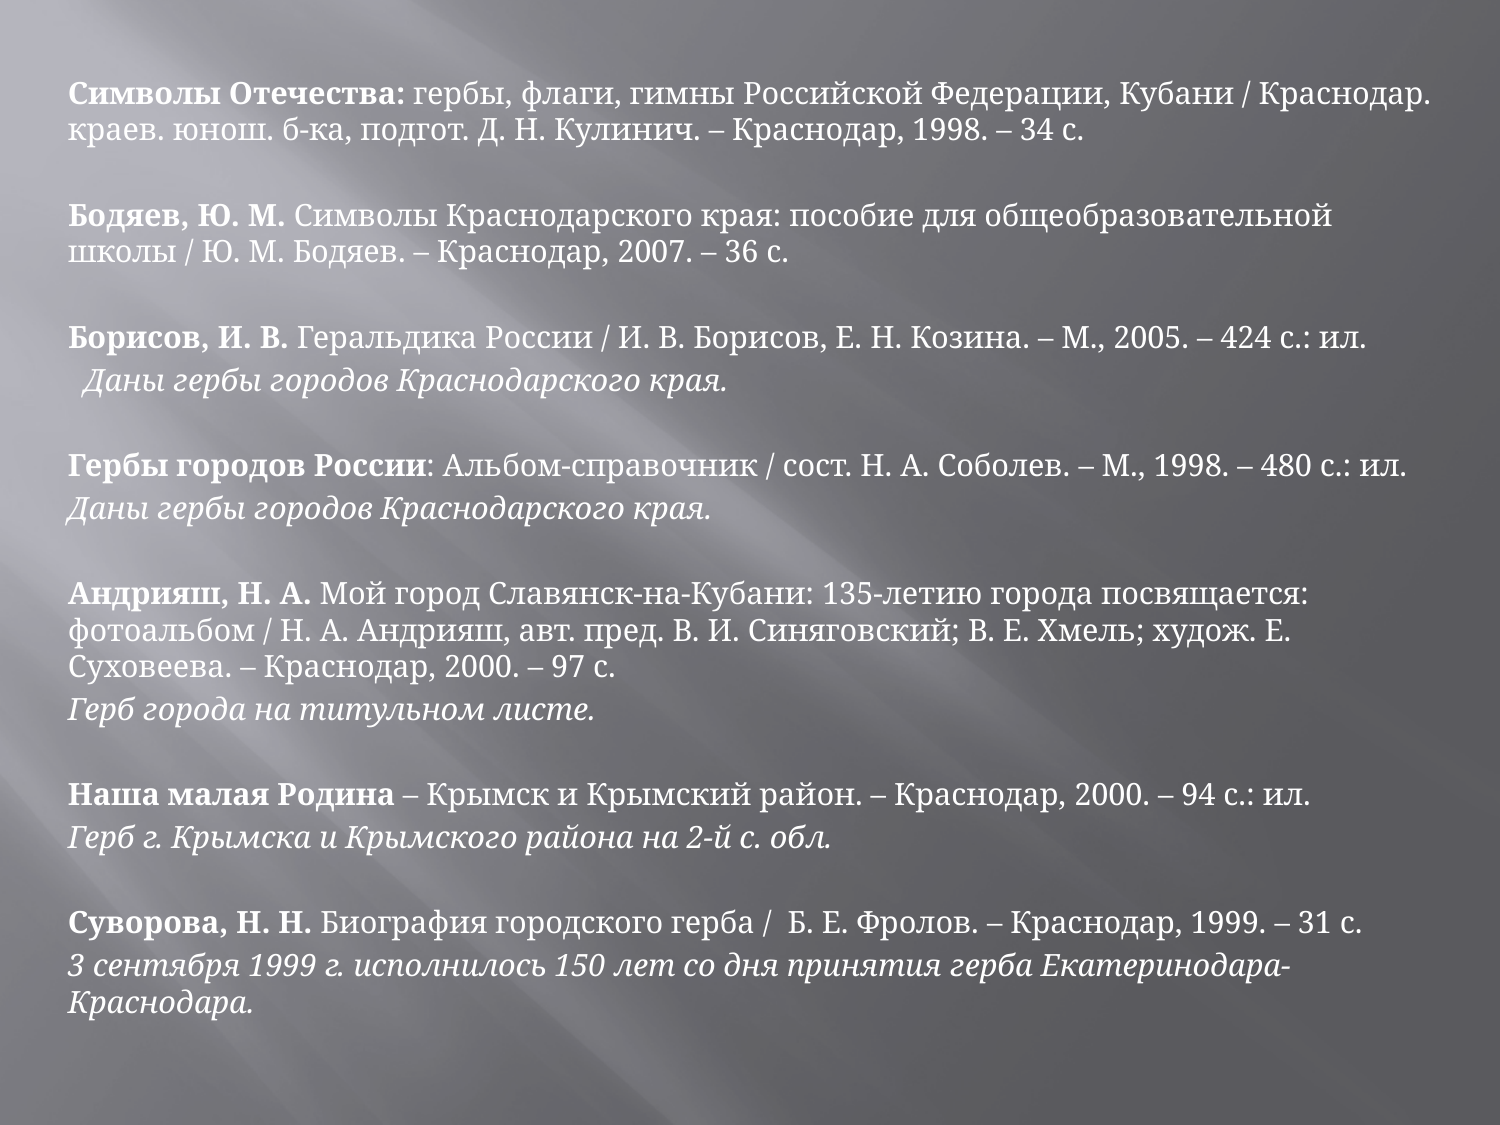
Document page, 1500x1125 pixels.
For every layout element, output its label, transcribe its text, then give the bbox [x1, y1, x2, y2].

list Символы Отечества: гербы, флаги, гимны Российской Федерации, Кубани / Краснодар. краев. юнош. б-ка, подгот. Д. Н. Кулинич. – Краснодар, 1998. – 34 с. Бодяев, Ю. М. Символы Краснодарского края: пособие для общеобразовательной школы / Ю. М. Бодяев. – Краснодар, 2007. – 36 с. Борисов, И. В. Геральдика России / И. В. Борисов, Е. Н. Козина. – М., 2005. – 424 с.: ил. Даны гербы городов Краснодарского края. Гербы городов России: Альбом-справочник / сост. Н. А. Соболев. – М., 1998. – 480 с.: ил. Даны гербы городов Краснодарского края. Андрияш, Н. А. Мой город Славянск-на-Кубани: 135-летию города посвящается: фотоальбом / Н. А. Андрияш, авт. пред. В. И. Синяговский; В. Е. Хмель; худож. Е. Суховеева. – Краснодар, 2000. – 97 с. Герб города на титульном листе. Наша малая Родина – Крымск и Крымский район. – Краснодар, 2000. – 94 с.: ил. Герб г. Крымска и Крымского района на 2-й с. обл. Суворова, Н. Н. Биография городского герба / Б. Е. Фролов. – Краснодар, 1999. – 31 с. 3 сентября 1999 г. исполнилось 150 лет со дня принятия герба Екатеринодара- Краснодара. [41, 66, 1447, 1047]
